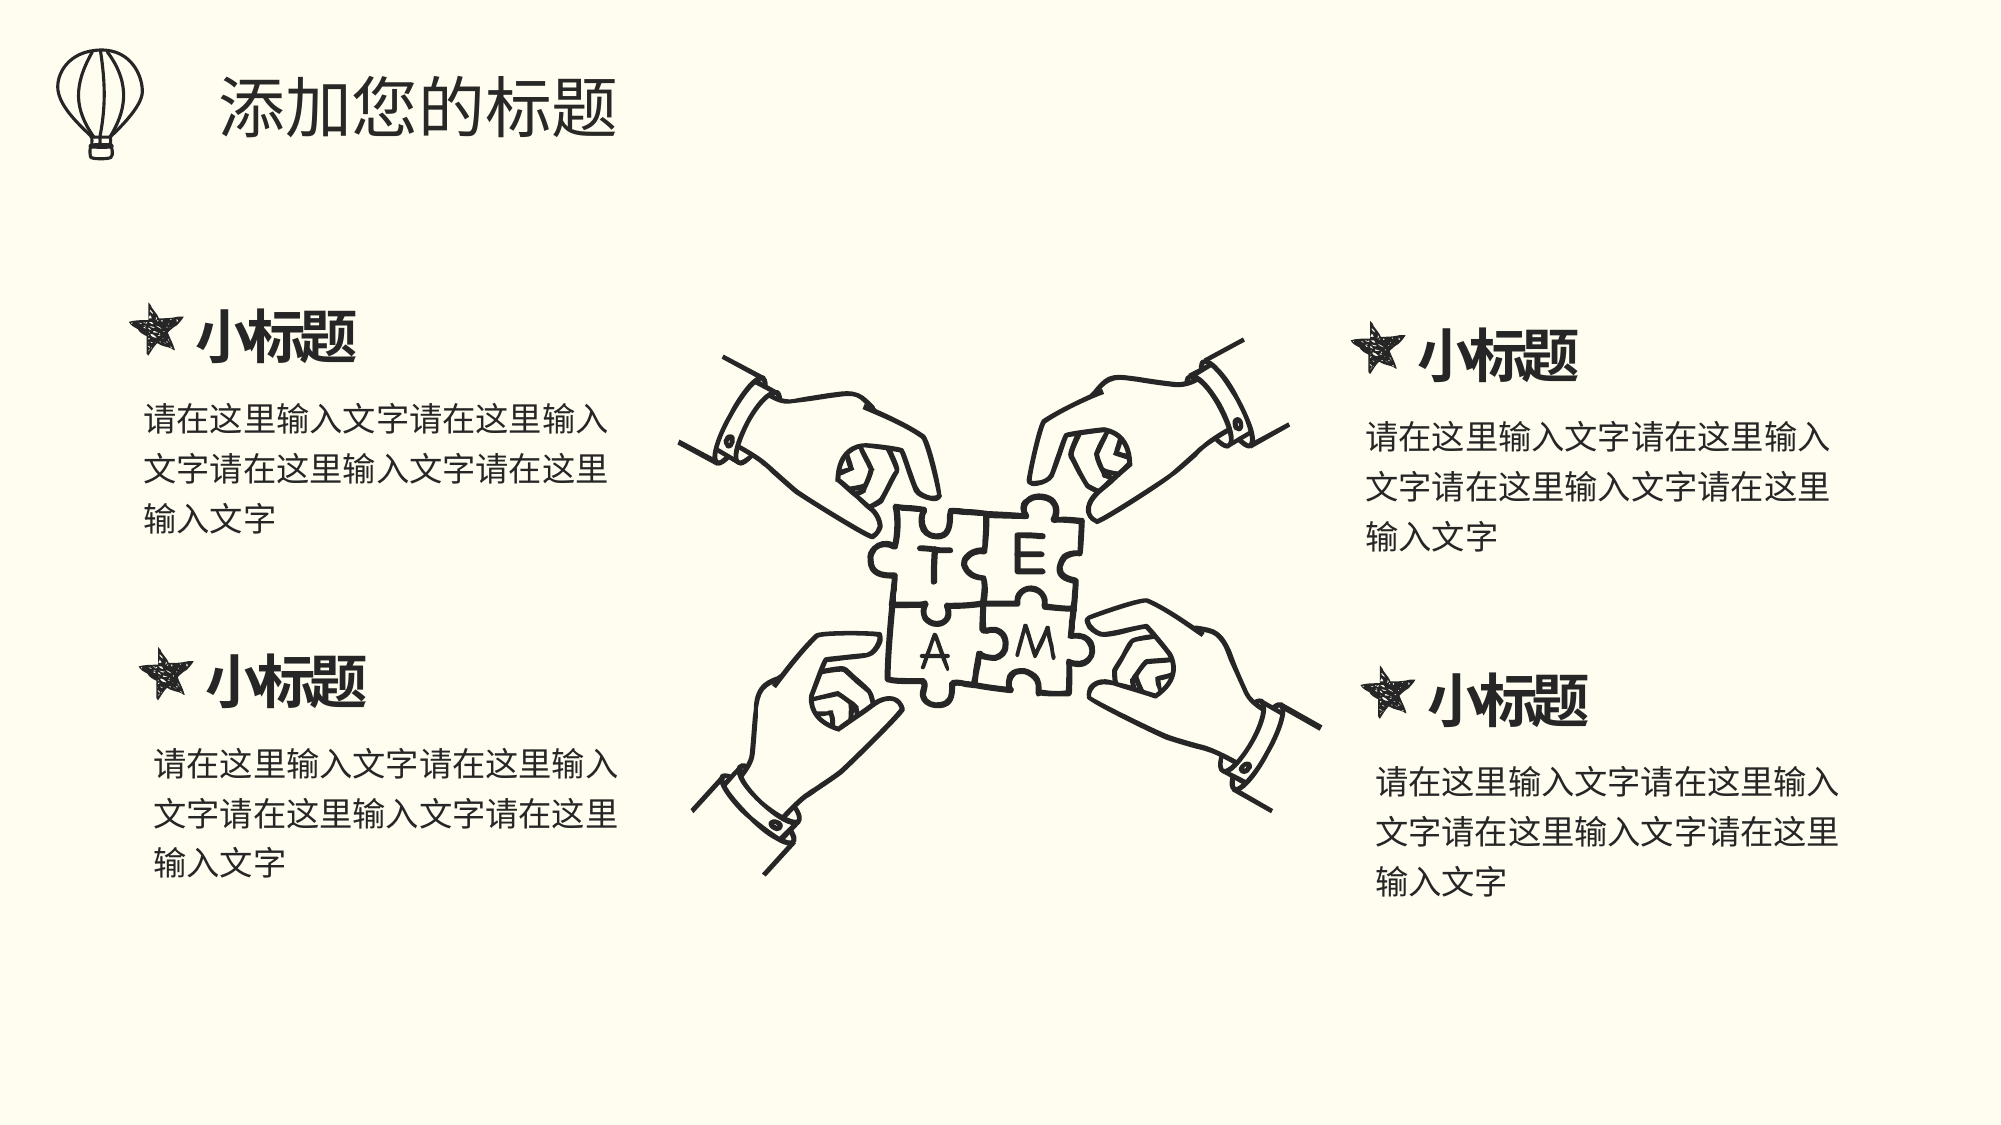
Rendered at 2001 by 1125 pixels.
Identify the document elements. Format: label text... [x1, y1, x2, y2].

text_box [1350, 320, 1406, 375]
text_box 请在这里输入文字请在这里输入文字请在这里输入文字请在这里输入文字 [1360, 743, 1867, 909]
text_box 小标题 [181, 293, 373, 378]
text_box 添加您的标题 [203, 57, 654, 153]
text_box [128, 302, 184, 356]
text_box 小标题 [190, 637, 383, 723]
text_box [677, 337, 1323, 877]
text_box 请在这里输入文字请在这里输入文字请在这里输入文字请在这里输入文字 [128, 380, 635, 546]
text_box [1360, 665, 1416, 719]
text_box 小标题 [1412, 656, 1605, 742]
text_box 小标题 [1402, 311, 1595, 397]
text_box 请在这里输入文字请在这里输入文字请在这里输入文字请在这里输入文字 [138, 725, 645, 890]
text_box [138, 647, 194, 701]
text_box 请在这里输入文字请在这里输入文字请在这里输入文字请在这里输入文字 [1350, 399, 1857, 564]
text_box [57, 49, 143, 159]
